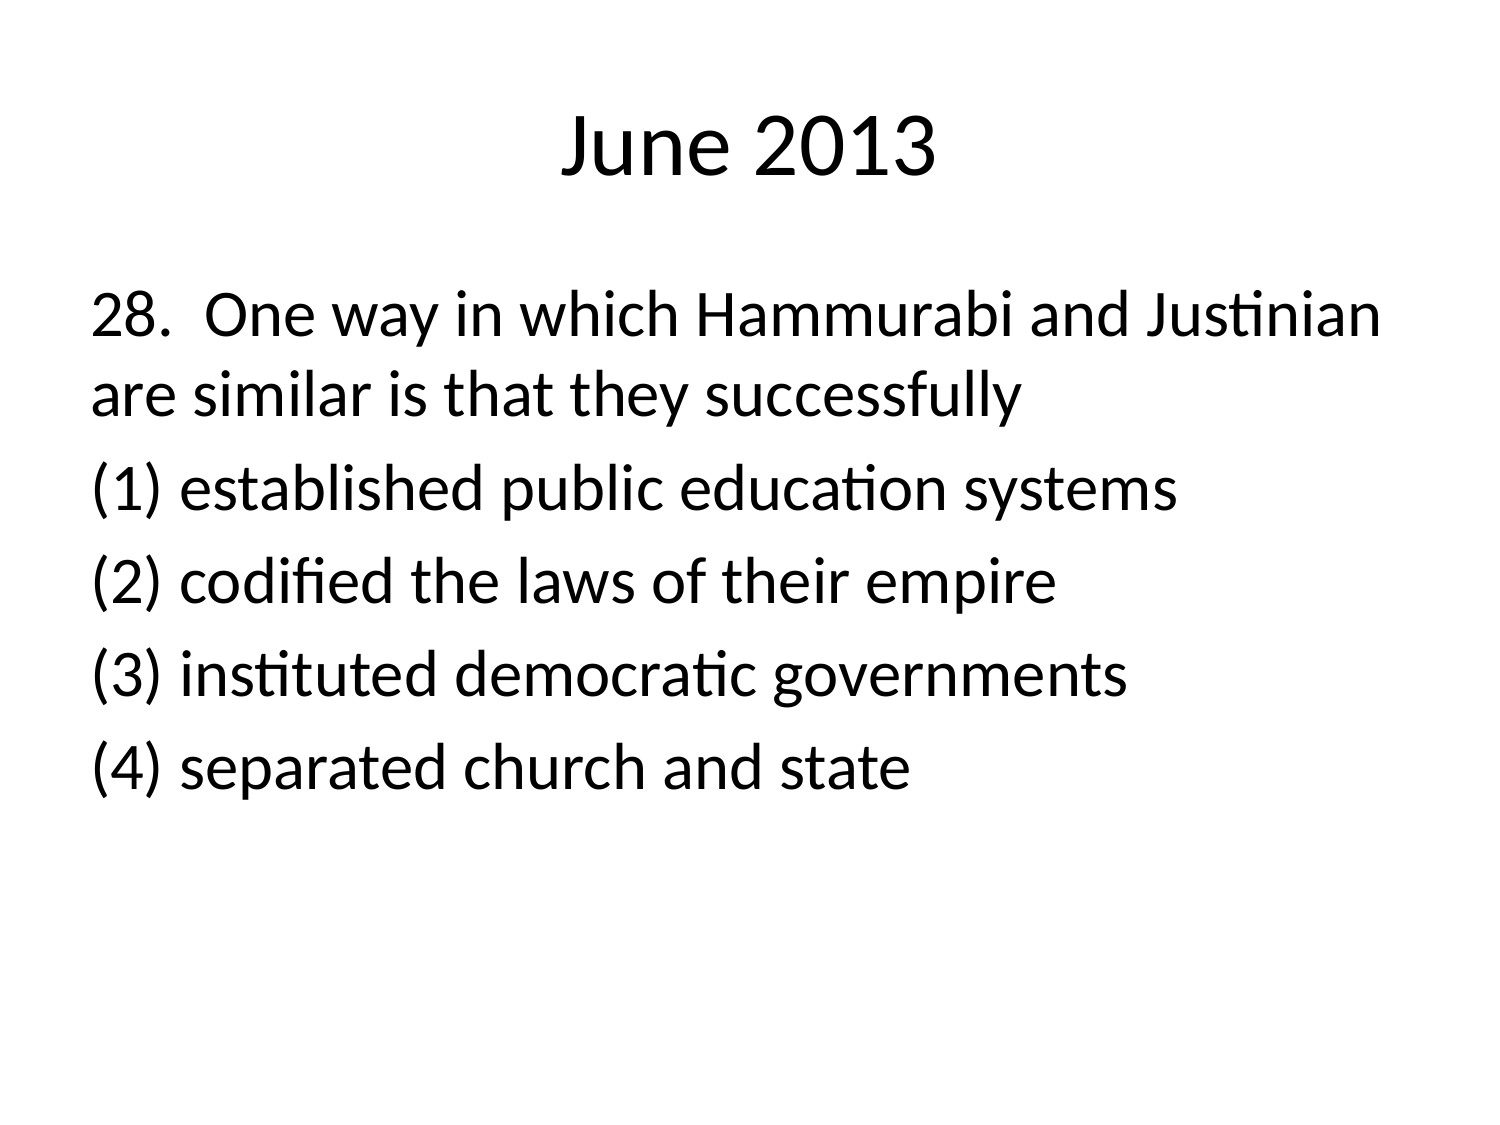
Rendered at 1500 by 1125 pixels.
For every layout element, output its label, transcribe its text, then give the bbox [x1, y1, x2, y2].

list 28. One way in which Hammurabi and Justinian are similar is that they successfully (1) established public education systems (2) codified the laws of their empire (3) instituted democratic governments (4) separated church and state [75, 262, 1425, 1005]
title June 2013 [75, 45, 1425, 233]
